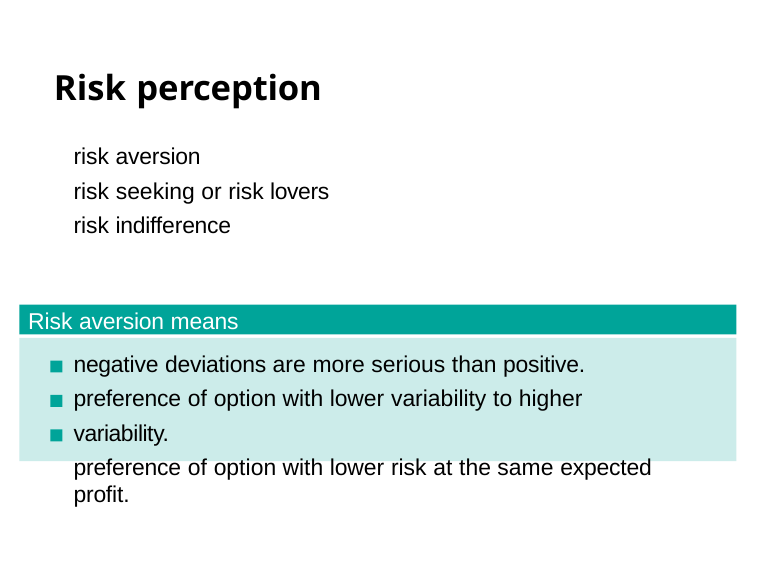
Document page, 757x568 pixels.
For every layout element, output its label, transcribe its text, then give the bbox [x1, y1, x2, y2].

title Risk perception [51, 36, 705, 134]
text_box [19, 337, 737, 462]
text_box risk aversion risk seeking or risk lovers risk indifference [71, 132, 331, 238]
text_box Risk aversion means [19, 304, 737, 335]
text_box negative deviations are more serious than positive. preference of option with lower variability to higher variability. preference of option with lower risk at the same expected profit. [19, 462, 737, 508]
